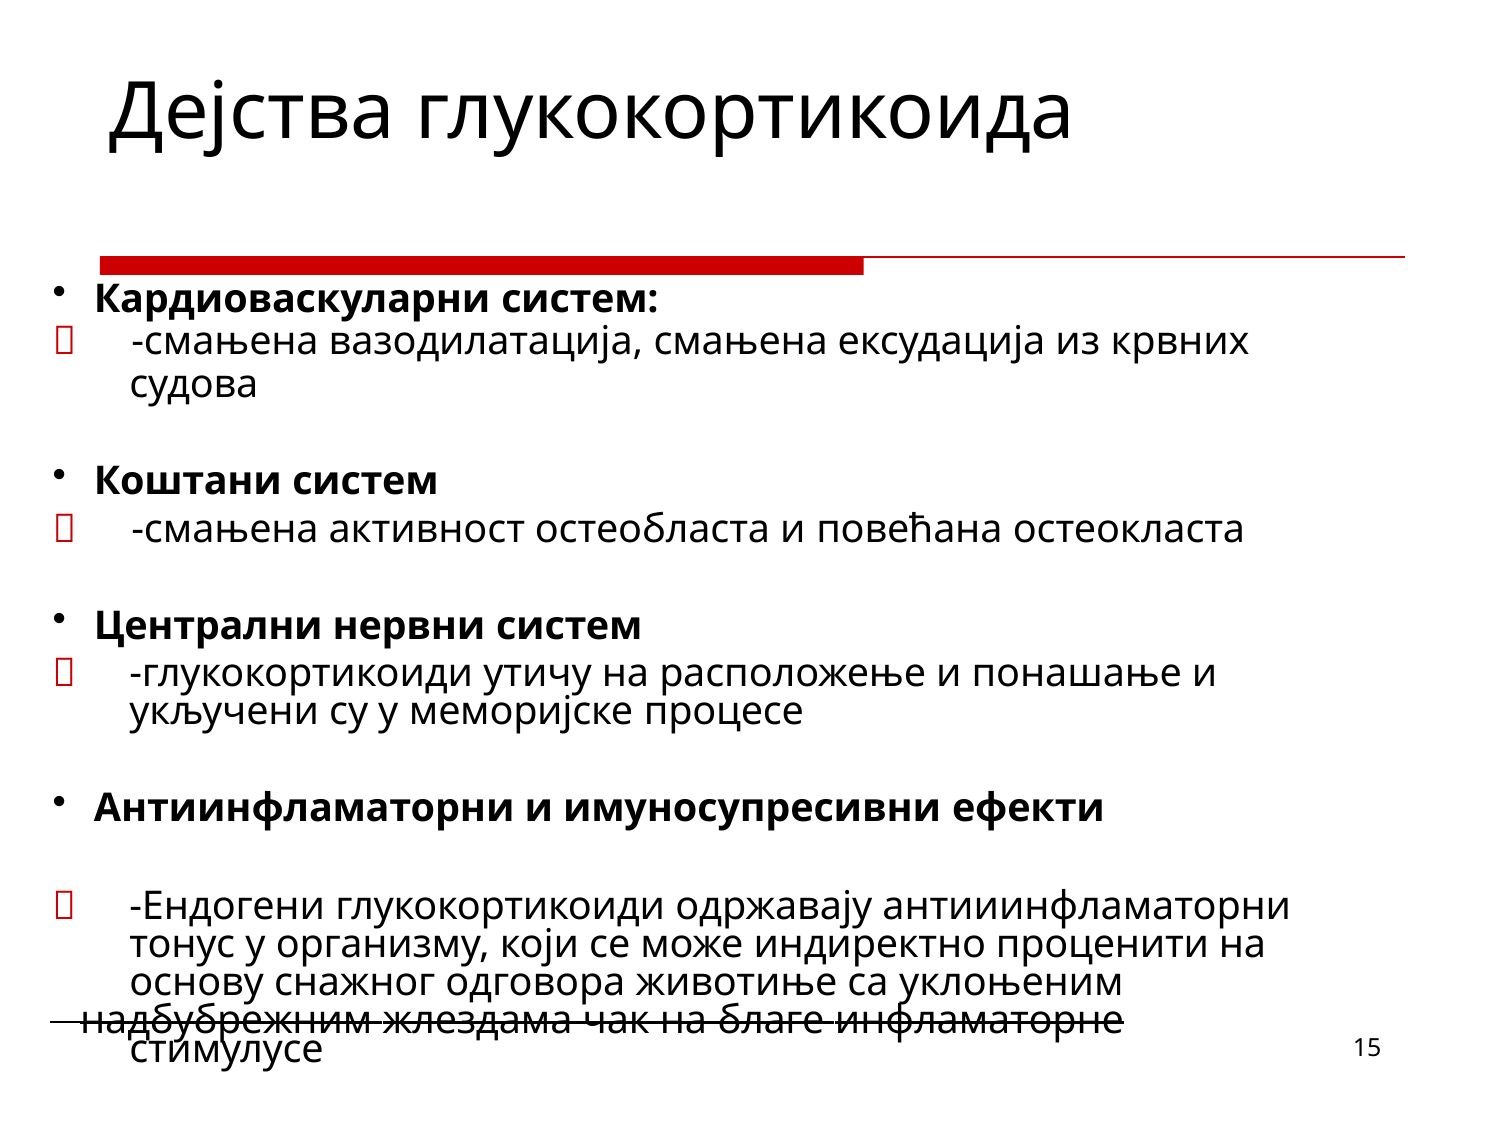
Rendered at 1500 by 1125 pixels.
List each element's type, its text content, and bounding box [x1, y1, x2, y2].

text_box стимулусе [127, 1021, 341, 1071]
title Дејства глукокортикоида [107, 57, 1155, 248]
text_box Кардиоваскуларни систем:  -смањена вазодилатација, смањена ексудација из крвних судова Коштани систем  -смањена активност остеобласта и повећана остеокласта Централни нервни систем  -глукокортикоиди утичу на расположење и понашање и укључени су у меморијске процесе Антиинфламаторни и имуносупресивни ефекти  -Ендогени глукокортикоиди одржавају антииинфламаторни тонус у организму, који се може индиректно проценити на основу снажног одговора животиње са уклоњеним надбубрежним жлездама чак на благе инфламаторне [50, 270, 1402, 1080]
